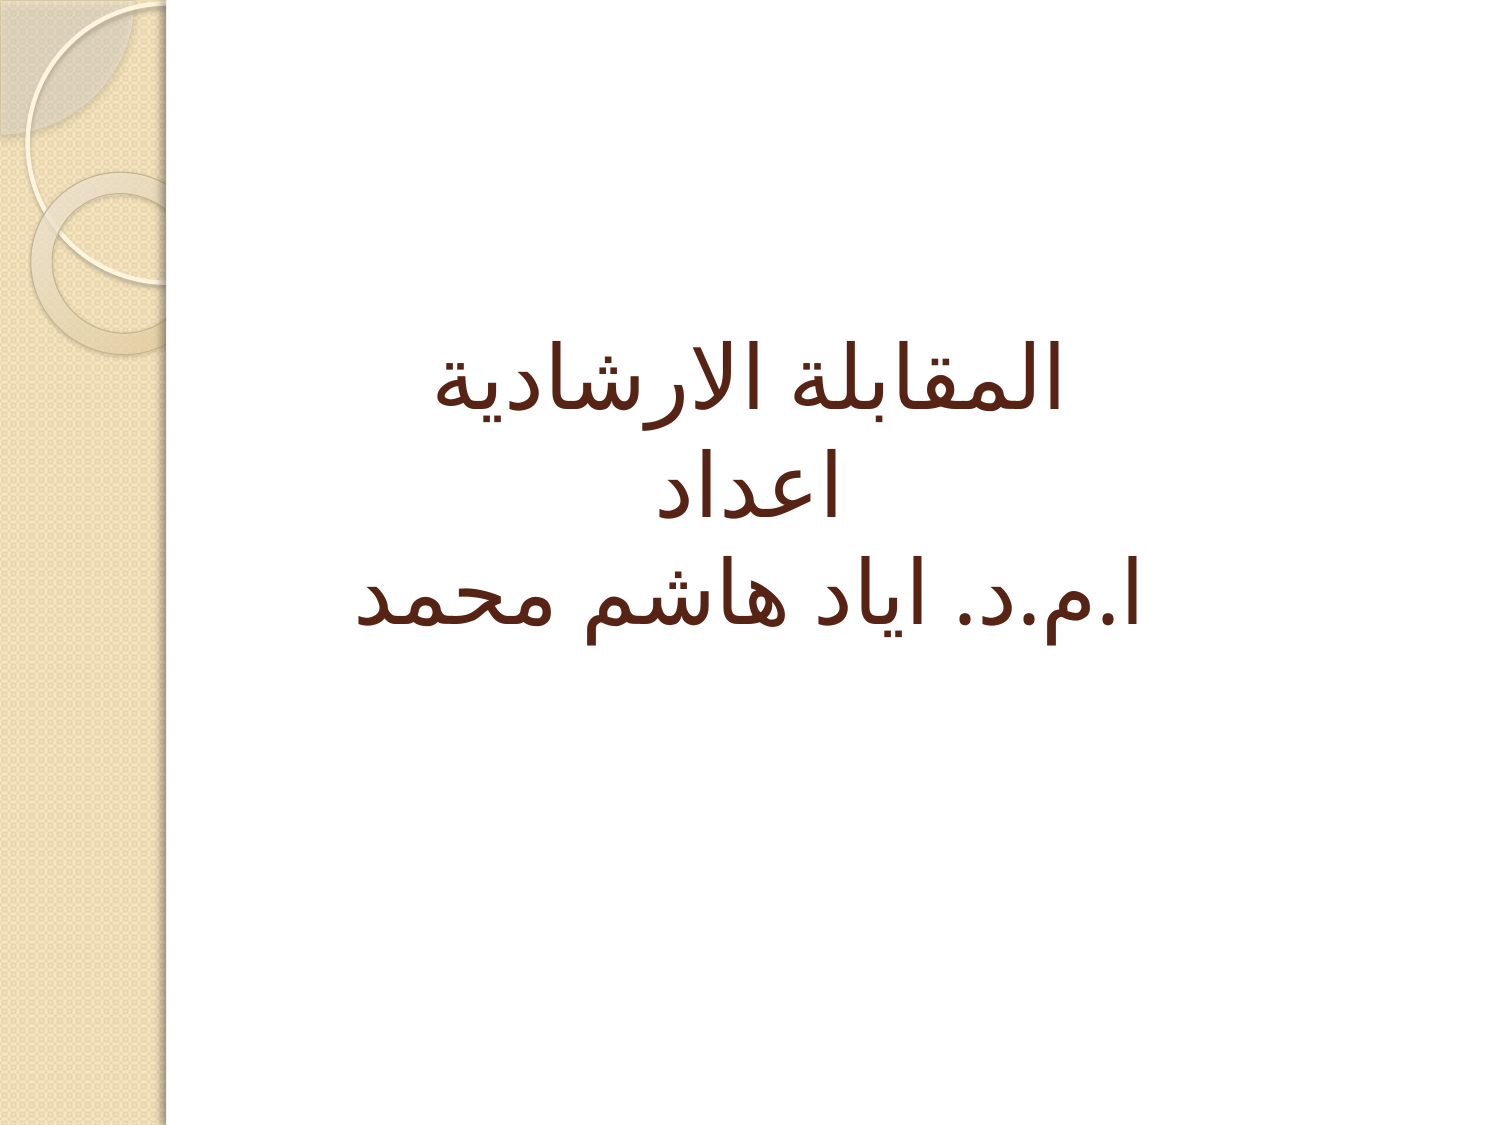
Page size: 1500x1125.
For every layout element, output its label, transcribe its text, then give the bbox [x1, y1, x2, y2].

title المقابلة الارشادية اعداد ا.م.د. اياد هاشم محمد [75, 45, 1425, 1025]
